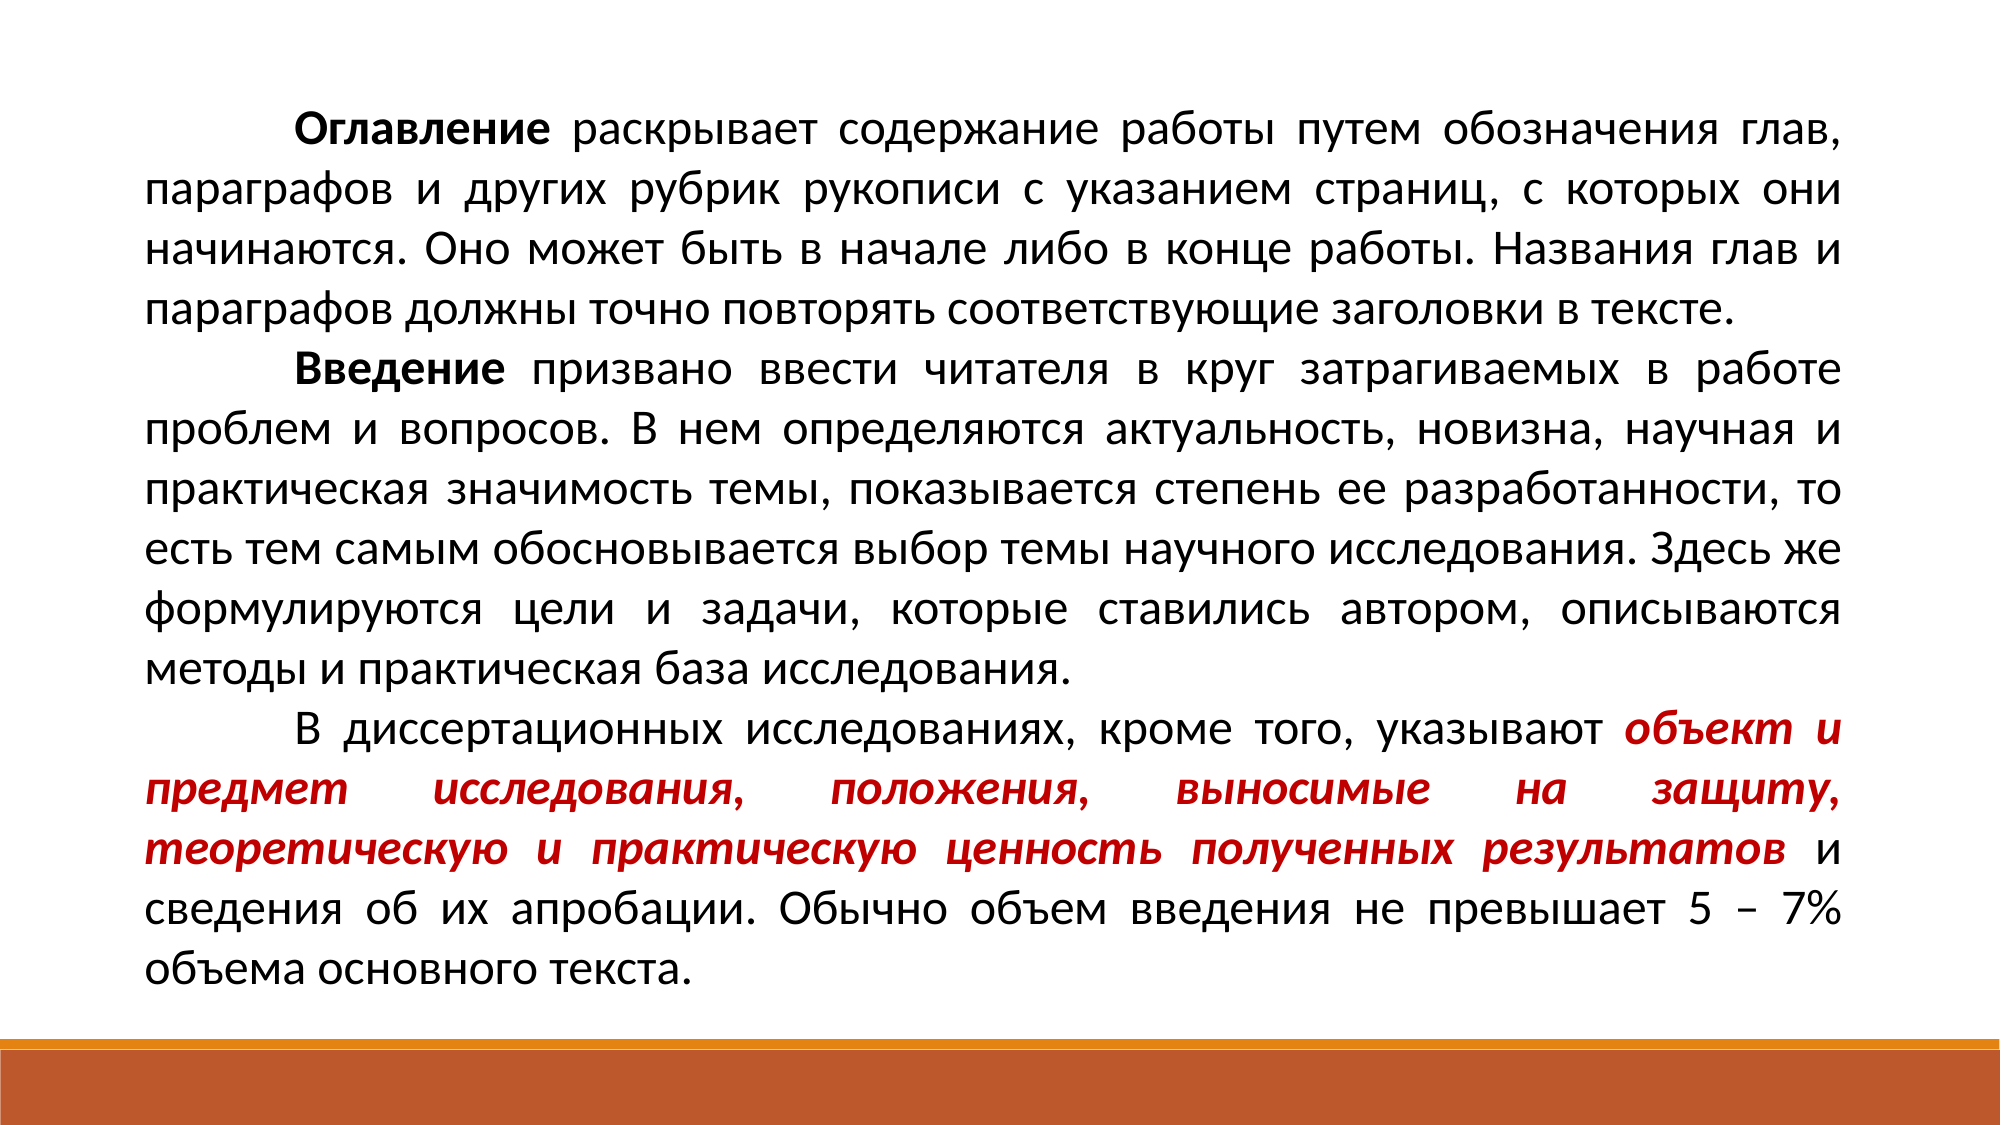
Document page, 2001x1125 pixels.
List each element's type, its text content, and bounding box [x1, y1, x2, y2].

text_box Оглавление раскрывает содержание работы путем обозначения глав, параграфов и других рубрик рукописи с указанием страниц, с которых они начинаются. Оно может быть в начале либо в конце работы. Названия глав и параграфов должны точно повторять соответствующие заголовки в тексте. Введение призвано ввести читателя в круг затрагиваемых в работе проблем и вопросов. В нем определяются актуальность, новизна, научная и практическая значимость темы, показывается степень ее разработанности, то есть тем самым обосновывается выбор темы научного исследования. Здесь же формулируются цели и задачи, которые ставились автором, описываются методы и практическая база исследования. В диссертационных исследованиях, кроме того, указывают объект и предмет исследования, положения, выносимые на защиту, теоретическую и практическую ценность полученных результатов и сведения об их апробации. Обычно объем введения не превышает 5 – 7% объема основного текста. [129, 86, 1857, 1002]
